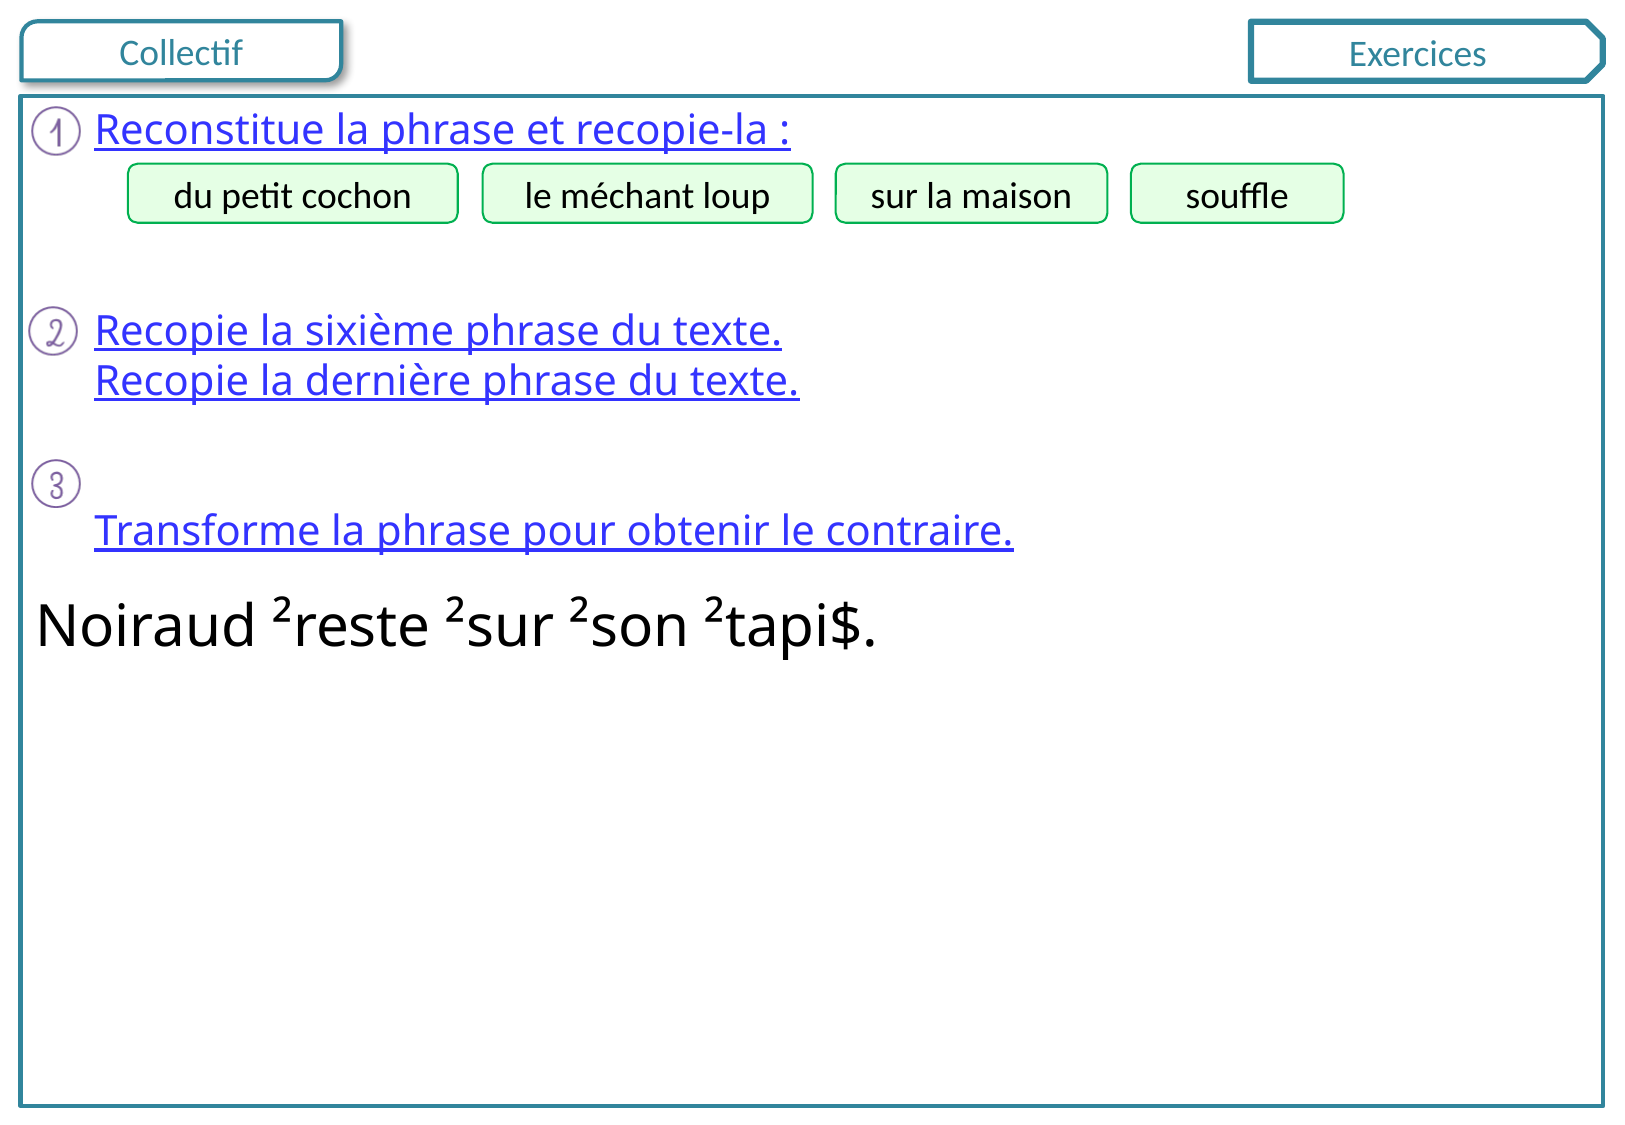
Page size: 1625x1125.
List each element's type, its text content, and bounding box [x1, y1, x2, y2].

picture [20, 96, 98, 194]
text_box souffle [1128, 161, 1346, 225]
list Reconstitue la phrase et recopie-la : Recopie la sixième phrase du texte. Recopie la dernière phrase du texte. Transforme la phrase pour obtenir le contraire. Noiraud ²reste ²sur ²son ²tapi$. [18, 94, 1605, 1108]
list Exercices [1251, 21, 1585, 81]
text_box sur la maison [833, 161, 1110, 225]
text_box le méchant loup [480, 161, 815, 225]
text_box du petit cochon [125, 161, 460, 225]
picture [17, 297, 95, 394]
picture [20, 449, 98, 547]
